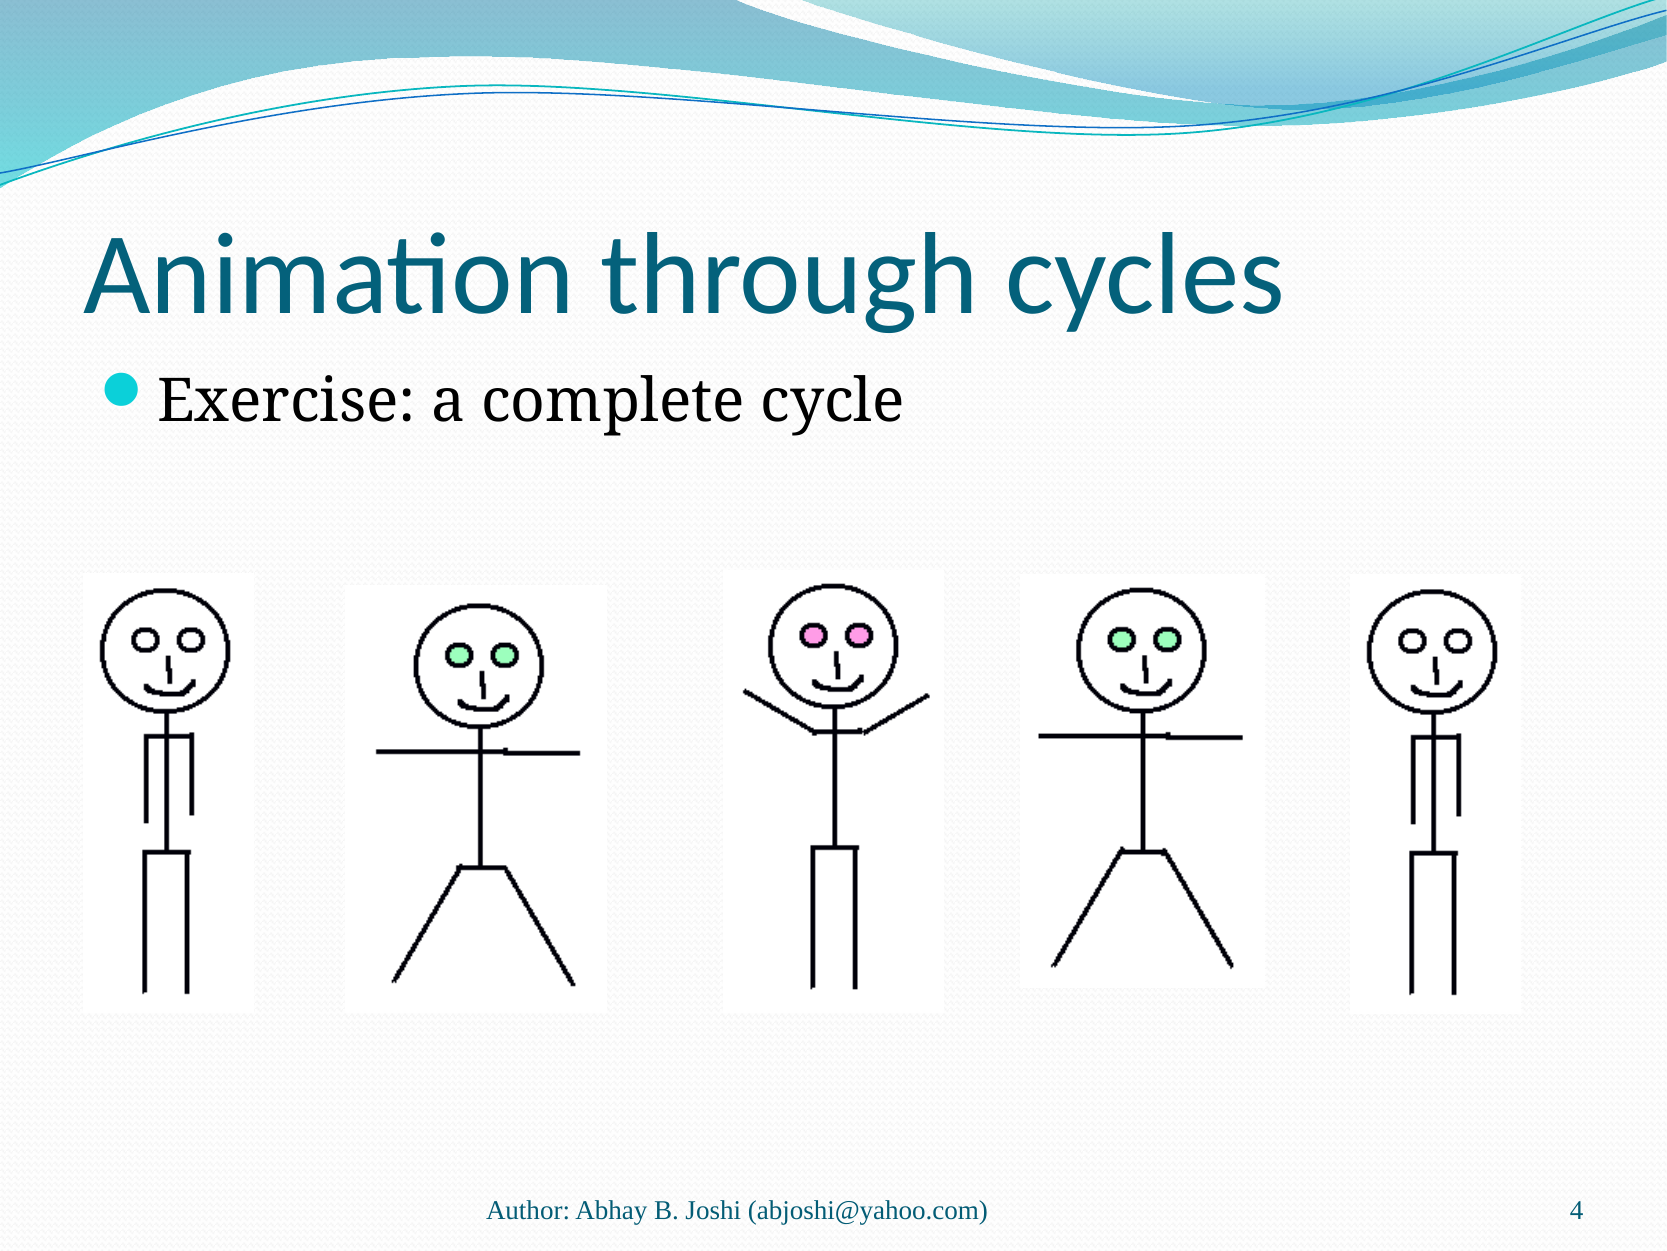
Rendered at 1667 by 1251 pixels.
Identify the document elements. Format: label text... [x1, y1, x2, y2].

picture [722, 569, 944, 1013]
picture [83, 573, 254, 1013]
footer Author: Abhay B. Joshi (abjoshi@yahoo.com) [486, 1158, 1098, 1226]
slide_number 4 [1444, 1158, 1584, 1226]
list Exercise: a complete cycle [83, 352, 1584, 1153]
picture [1020, 574, 1265, 988]
title Animation through cycles [83, 128, 1584, 337]
picture [345, 585, 607, 1013]
picture [1350, 574, 1521, 1015]
